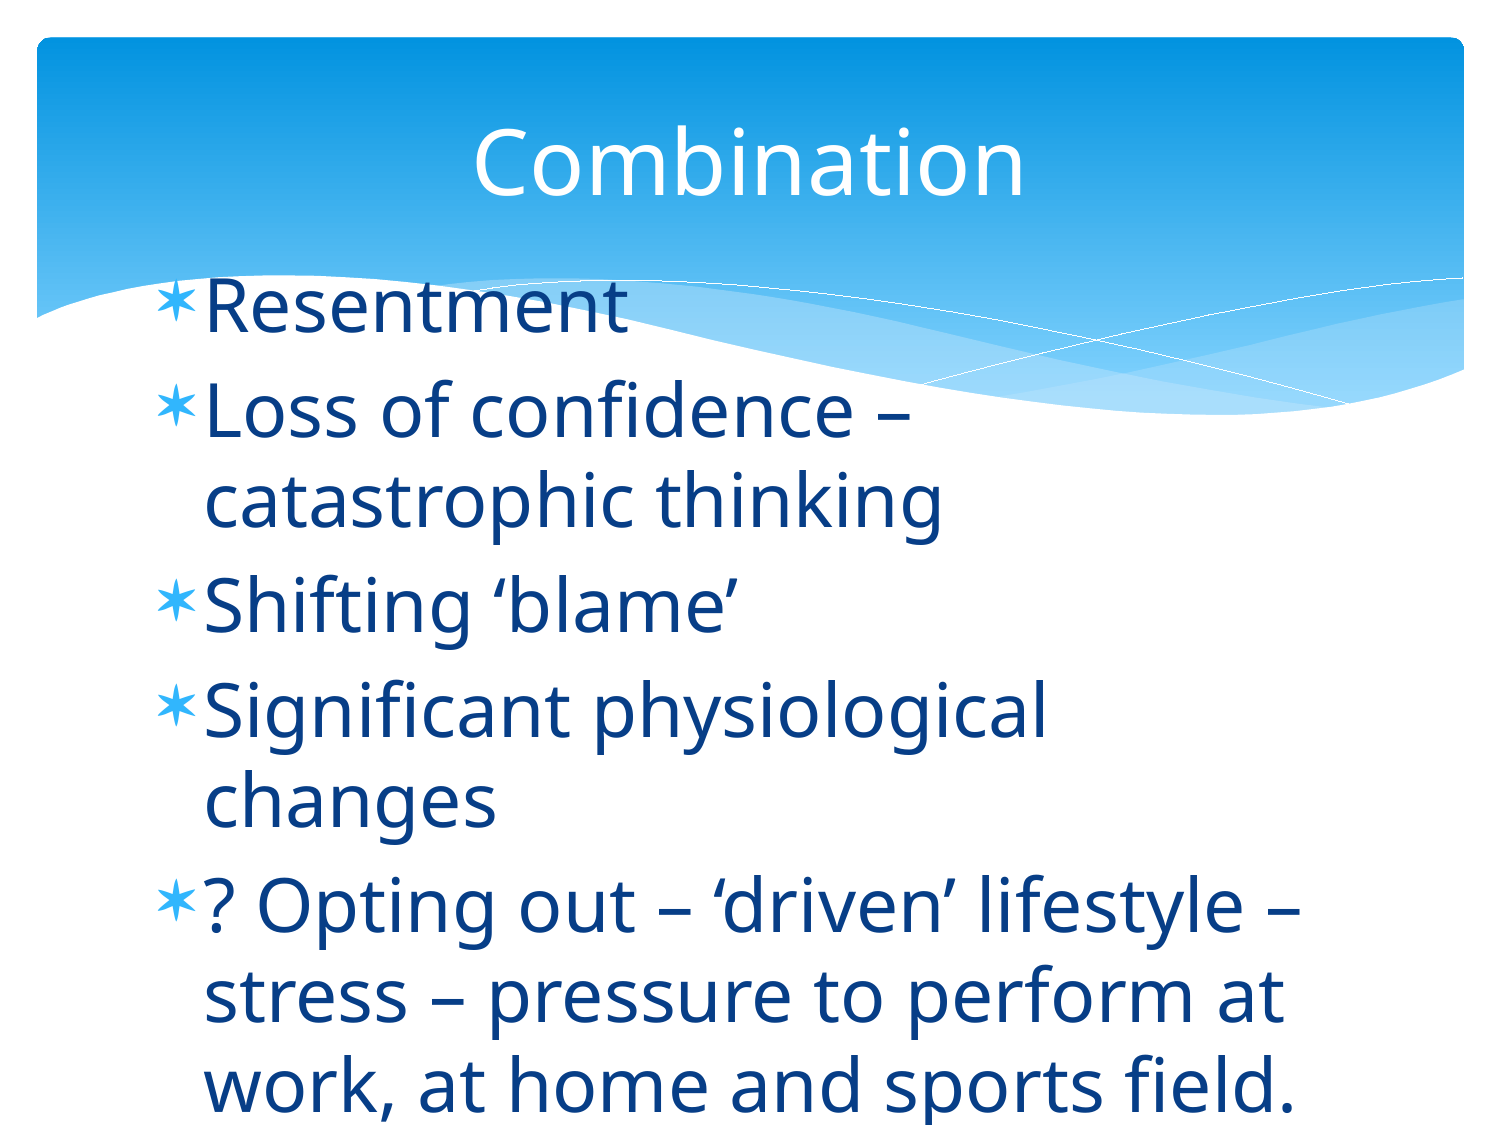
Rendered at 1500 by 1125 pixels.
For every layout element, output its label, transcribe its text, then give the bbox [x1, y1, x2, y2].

list Resentment Loss of confidence – catastrophic thinking Shifting ‘blame’ Significant physiological changes ? Opting out – ‘driven’ lifestyle – stress – pressure to perform at work, at home and sports field. [143, 261, 1359, 1050]
title Combination [75, 55, 1425, 261]
